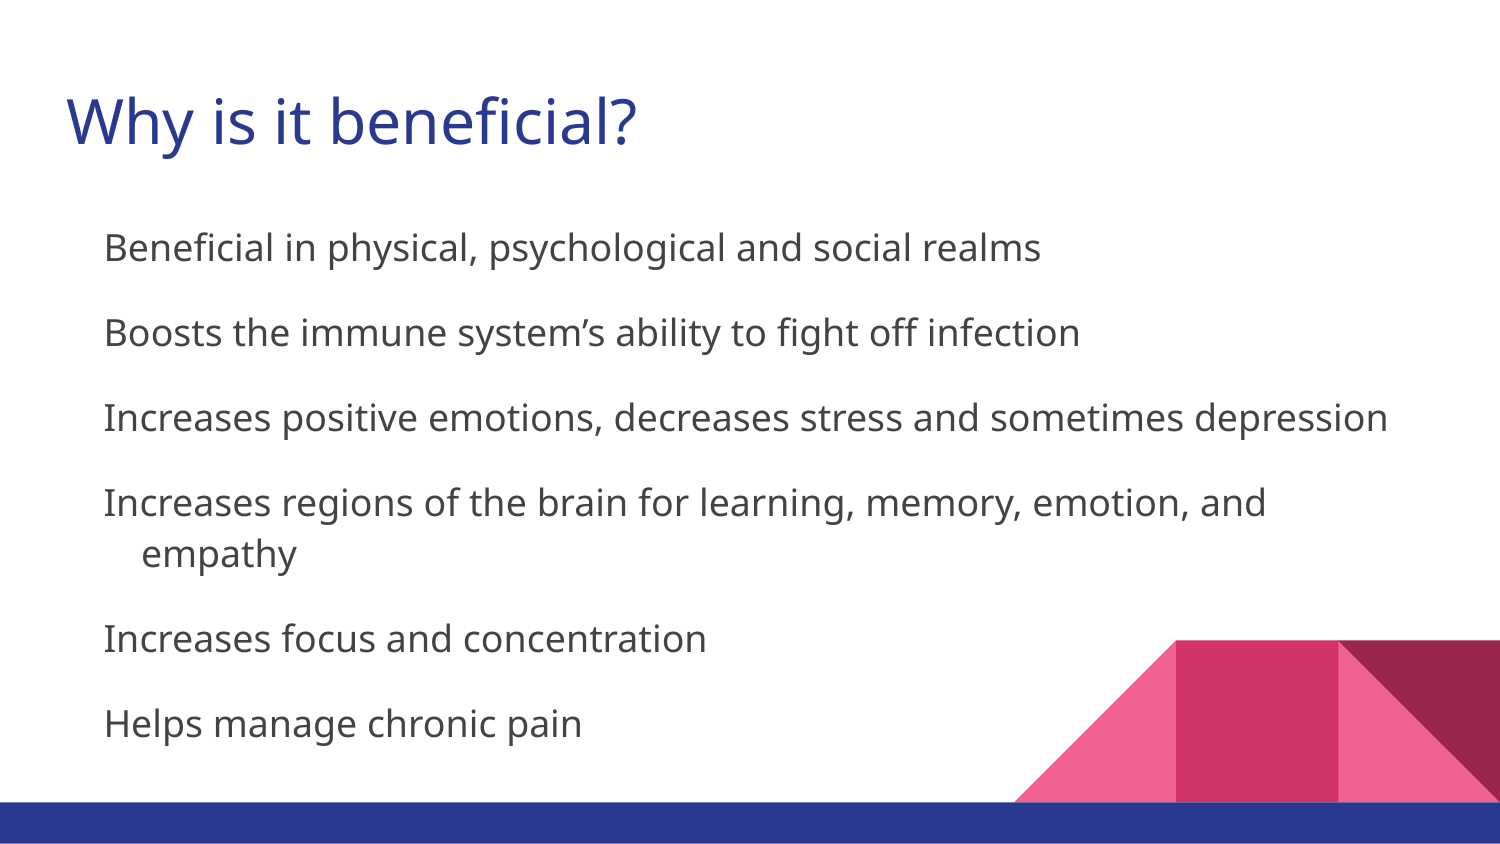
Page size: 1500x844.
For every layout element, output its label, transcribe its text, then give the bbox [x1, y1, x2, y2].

list Beneficial in physical, psychological and social realms Boosts the immune system’s ability to fight off infection Increases positive emotions, decreases stress and sometimes depression Increases regions of the brain for learning, memory, emotion, and empathy Increases focus and concentration Helps manage chronic pain [51, 201, 1449, 750]
title Why is it beneficial? [51, 67, 1449, 167]
